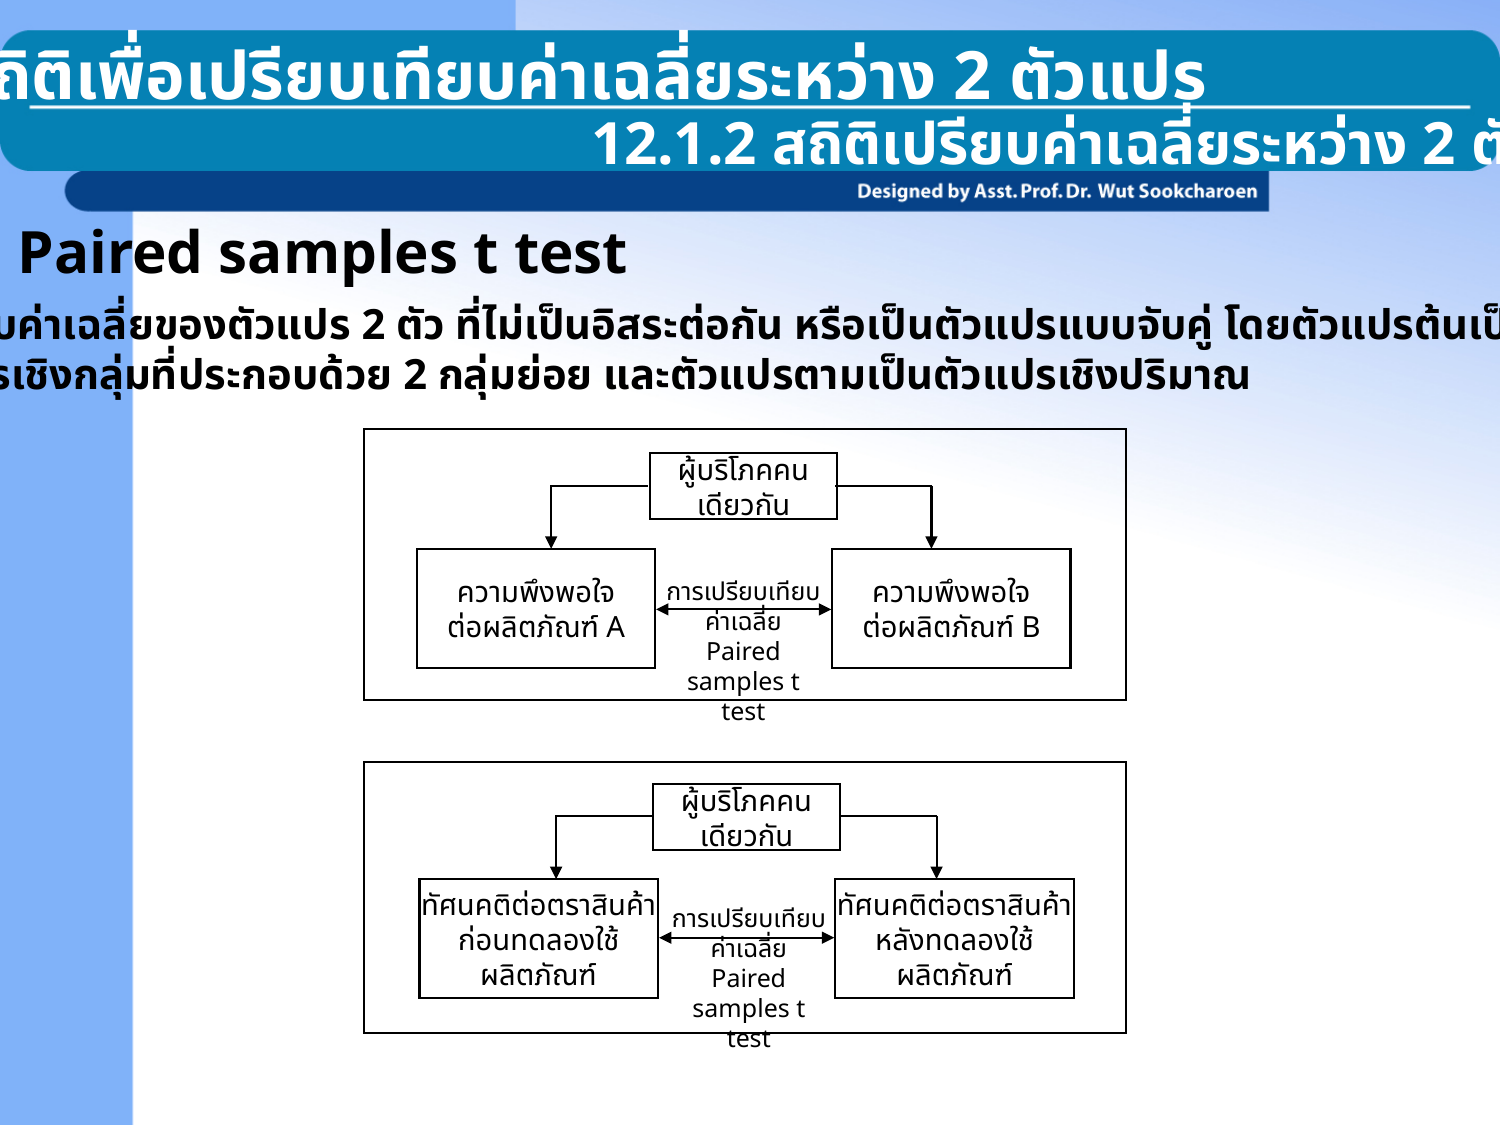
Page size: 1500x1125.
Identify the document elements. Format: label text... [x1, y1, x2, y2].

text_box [839, 815, 938, 880]
text_box ความพึงพอใจ ต่อผลิตภัณฑ์ B [832, 548, 1071, 668]
text_box การเปรียบเทียบค่าเฉลี่ย Paired samples t test [655, 894, 843, 976]
text_box Paired samples t test [2, 208, 659, 290]
text_box ผู้บริโภคคนเดียวกัน [649, 452, 838, 520]
text_box [363, 429, 1126, 701]
picture [0, 149, 1500, 290]
text_box ทัศนคติต่อตราสินค้า ก่อนทดลองใช้ผลิตภัณฑ์ [419, 878, 658, 999]
text_box 12.1.2 สถิติเปรียบค่าเฉลี่ยระหว่าง 2 ตัวแปร [576, 98, 1500, 184]
text_box ทัศนคติต่อตราสินค้า หลังทดลองใช้ผลิตภัณฑ์ [835, 879, 1074, 999]
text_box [554, 815, 653, 880]
text_box 12.1 สถิติเพื่อเปรียบเทียบค่าเฉลี่ยระหว่าง 2 ตัวแปร [0, 25, 1222, 121]
text_box ทดสอบค่าเฉลี่ยของตัวแปร 2 ตัว ที่ไม่เป็นอิสระต่อกัน หรือเป็นตัวแปรแบบจับคู่ โดยตัวแปรต้นเป็น ตัวแปรเชิงกลุ่มที่ประกอบด้วย 2 กลุ่มย่อย และตัวแปรตามเป็นตัวแปรเชิงปริมาณ [0, 290, 1500, 406]
text_box ผู้บริโภคคนเดียวกัน [652, 784, 841, 851]
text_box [834, 485, 933, 549]
text_box [363, 762, 1126, 1034]
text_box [550, 485, 648, 549]
text_box การเปรียบเทียบค่าเฉลี่ย Paired samples t test [656, 567, 832, 609]
text_box ความพึงพอใจ ต่อผลิตภัณฑ์ A [416, 548, 656, 668]
picture [0, 0, 1500, 53]
text_box การเปรียบเทียบค่าเฉลี่ย Paired samples t test [656, 614, 832, 649]
picture [0, 406, 1500, 1125]
